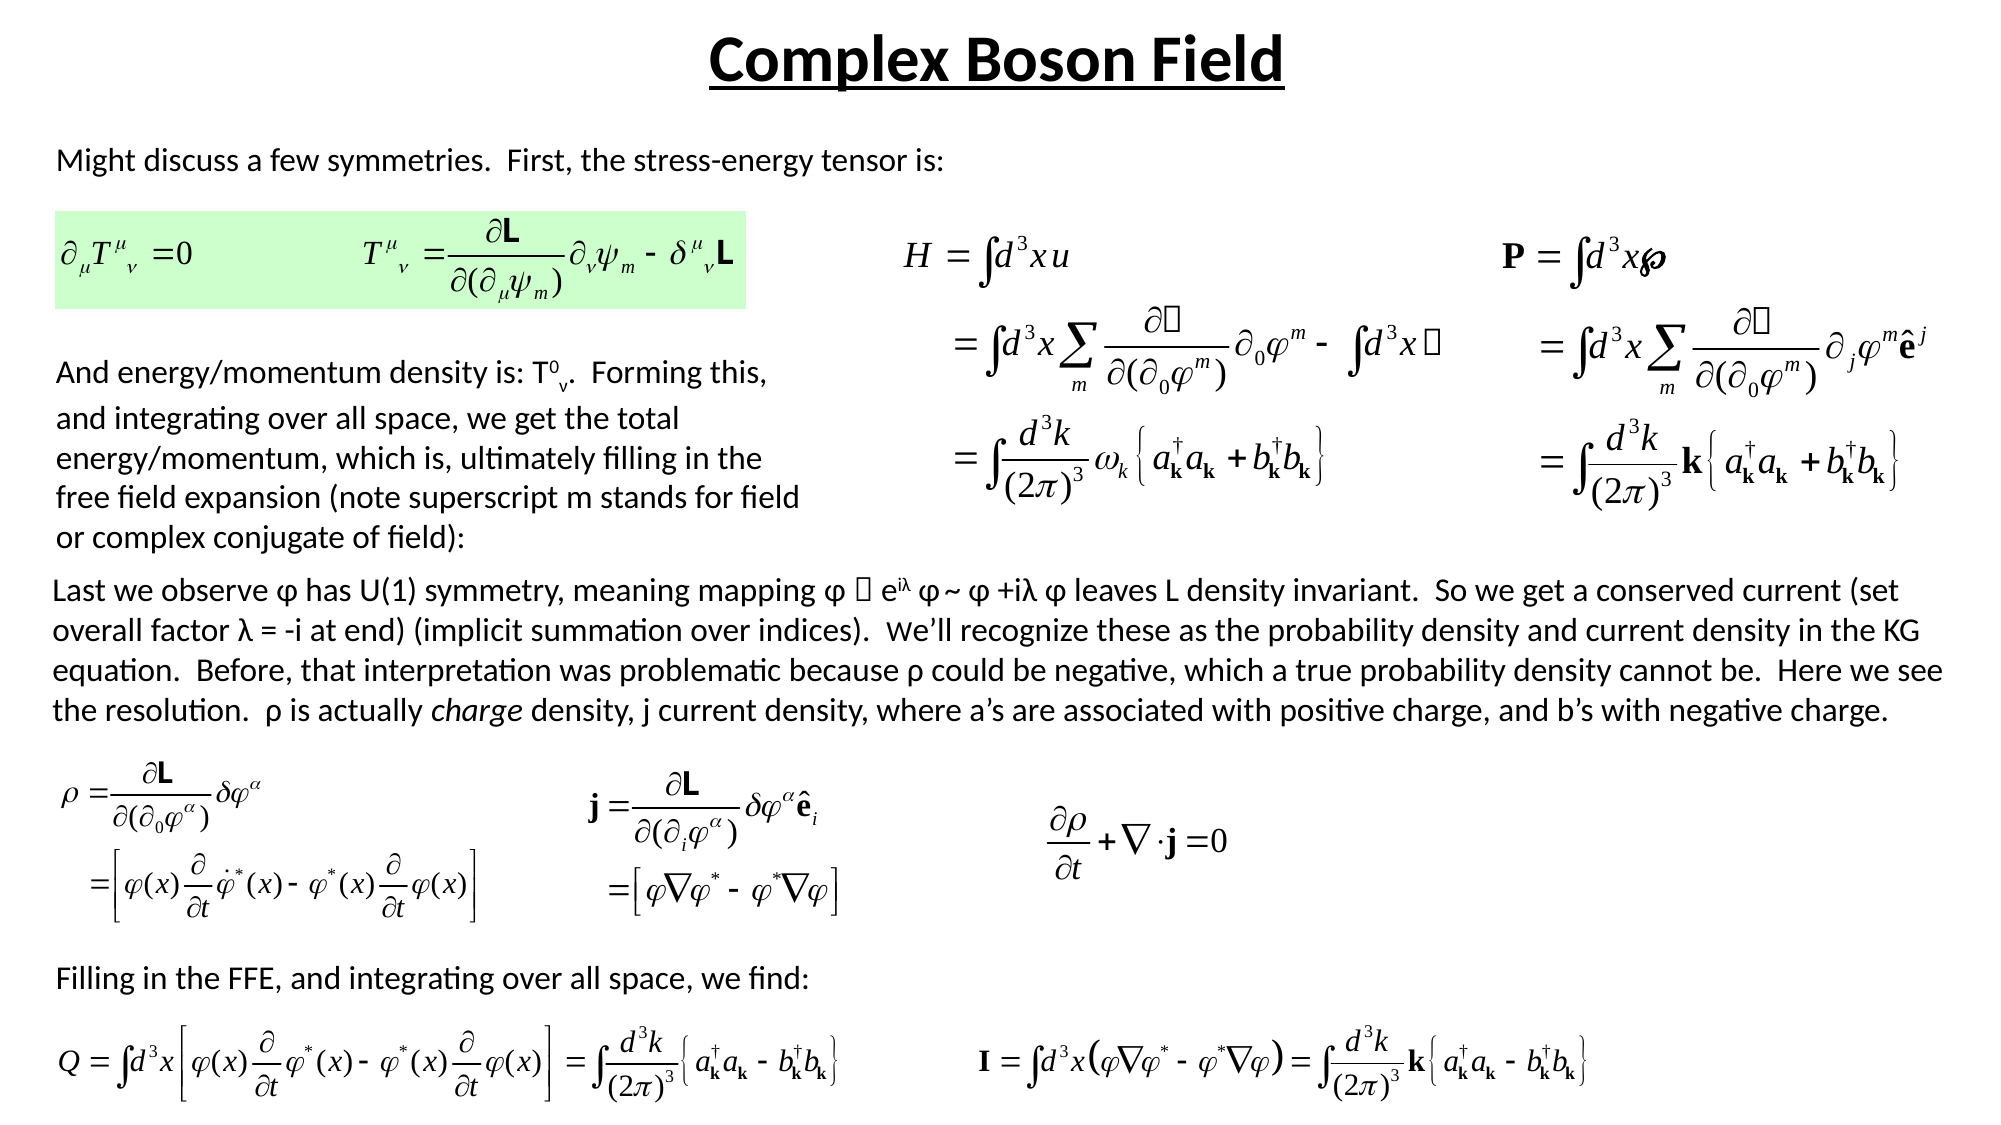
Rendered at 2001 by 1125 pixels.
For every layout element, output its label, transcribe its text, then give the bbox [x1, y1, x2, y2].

text_box Last we observe φ has U(1) symmetry, meaning mapping φ  eiλ φ ~ φ +iλ φ leaves L density invariant. So we get a conserved current (set overall factor λ = -i at end) (implicit summation over indices). We’ll recognize these as the probability density and current density in the KG equation. Before, that interpretation was problematic because ρ could be negative, which a true probability density cannot be. Here we see the resolution. ρ is actually charge density, j current density, where a’s are associated with positive charge, and b’s with negative charge. [37, 560, 1983, 736]
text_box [53, 1017, 850, 1108]
text_box Filling in the FFE, and integrating over all space, we find: [41, 948, 850, 1004]
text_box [897, 223, 1458, 513]
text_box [55, 210, 747, 310]
text_box And energy/momentum density is: T0ν. Forming this, and integrating over all space, we get the total energy/momentum, which is, ultimately filling in the free field expansion (note superscript m stands for field or complex conjugate of field): [41, 343, 837, 560]
text_box Complex Boson Field [694, 7, 1379, 103]
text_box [55, 753, 486, 930]
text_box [581, 761, 850, 924]
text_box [1496, 223, 1938, 519]
text_box Might discuss a few symmetries. First, the stress-energy tensor is: [41, 131, 1049, 186]
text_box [1041, 796, 1235, 888]
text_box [974, 1017, 1597, 1108]
